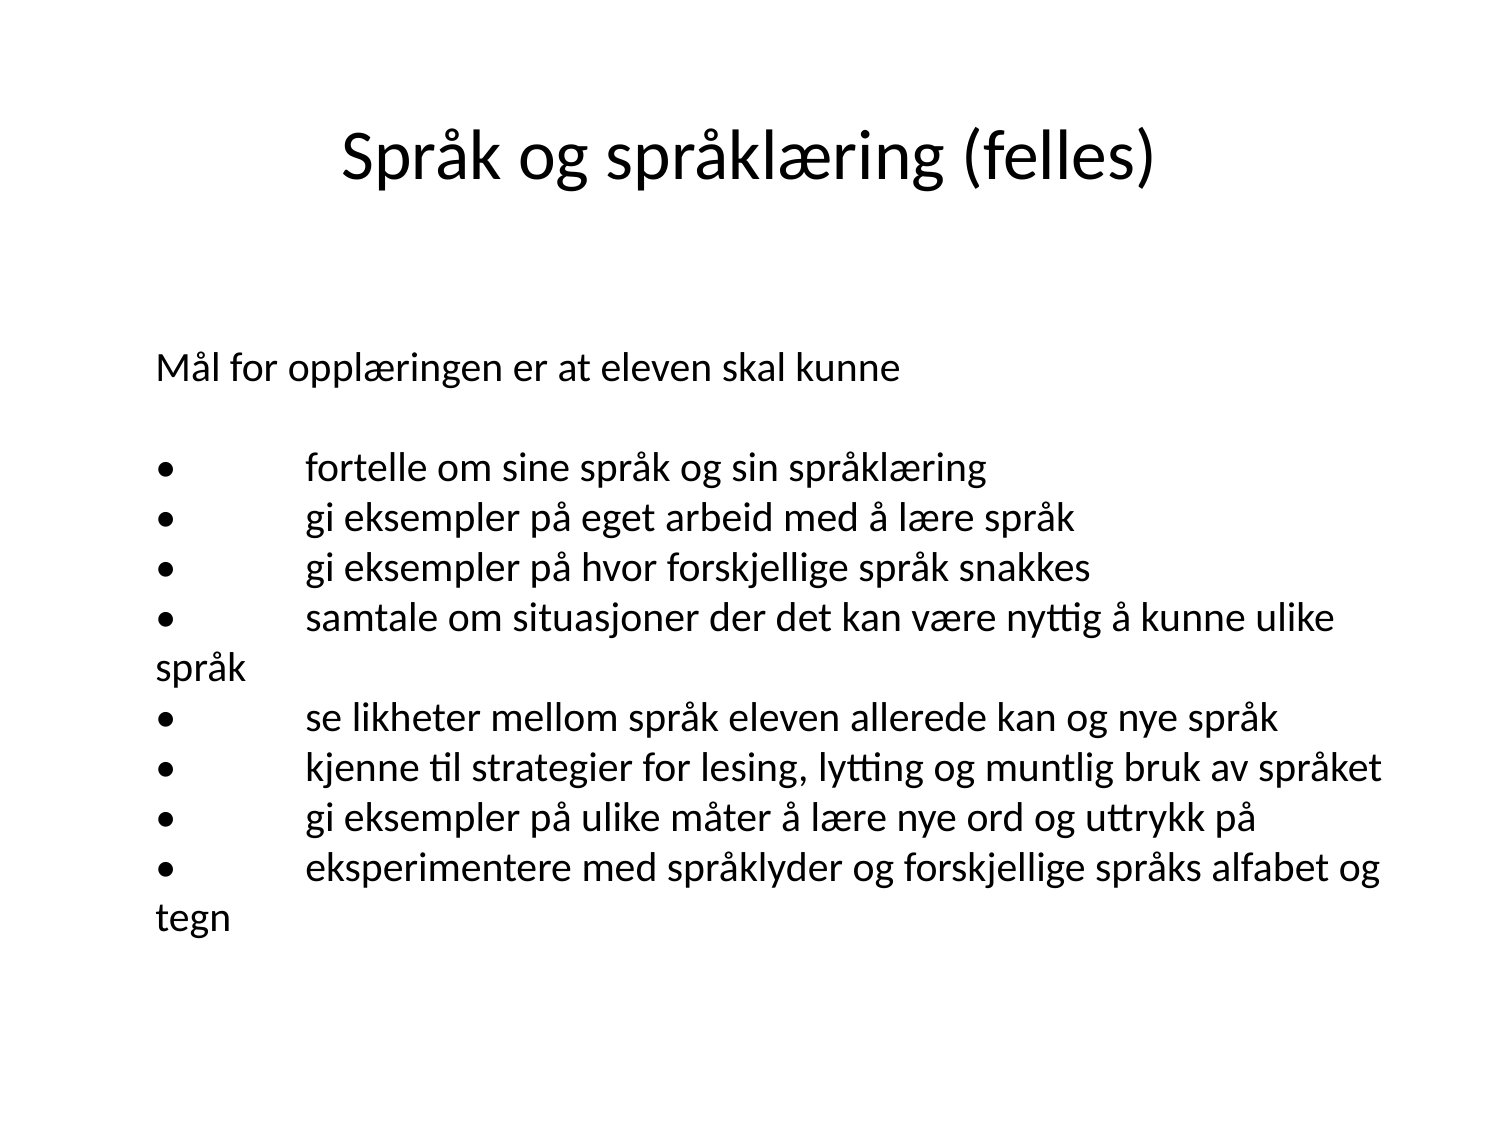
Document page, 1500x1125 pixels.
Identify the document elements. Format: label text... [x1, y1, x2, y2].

text_box Mål for opplæringen er at eleven skal kunne • fortelle om sine språk og sin språklæring • gi eksempler på eget arbeid med å lære språk • gi eksempler på hvor forskjellige språk snakkes • samtale om situasjoner der det kan være nyttig å kunne ulike språk • se likheter mellom språk eleven allerede kan og nye språk • kjenne til strategier for lesing, lytting og muntlig bruk av språket • gi eksempler på ulike måter å lære nye ord og uttrykk på • eksperimentere med språklyder og forskjellige språks alfabet og tegn [140, 287, 1416, 948]
title Språk og språklæring (felles) [112, 99, 1388, 288]
